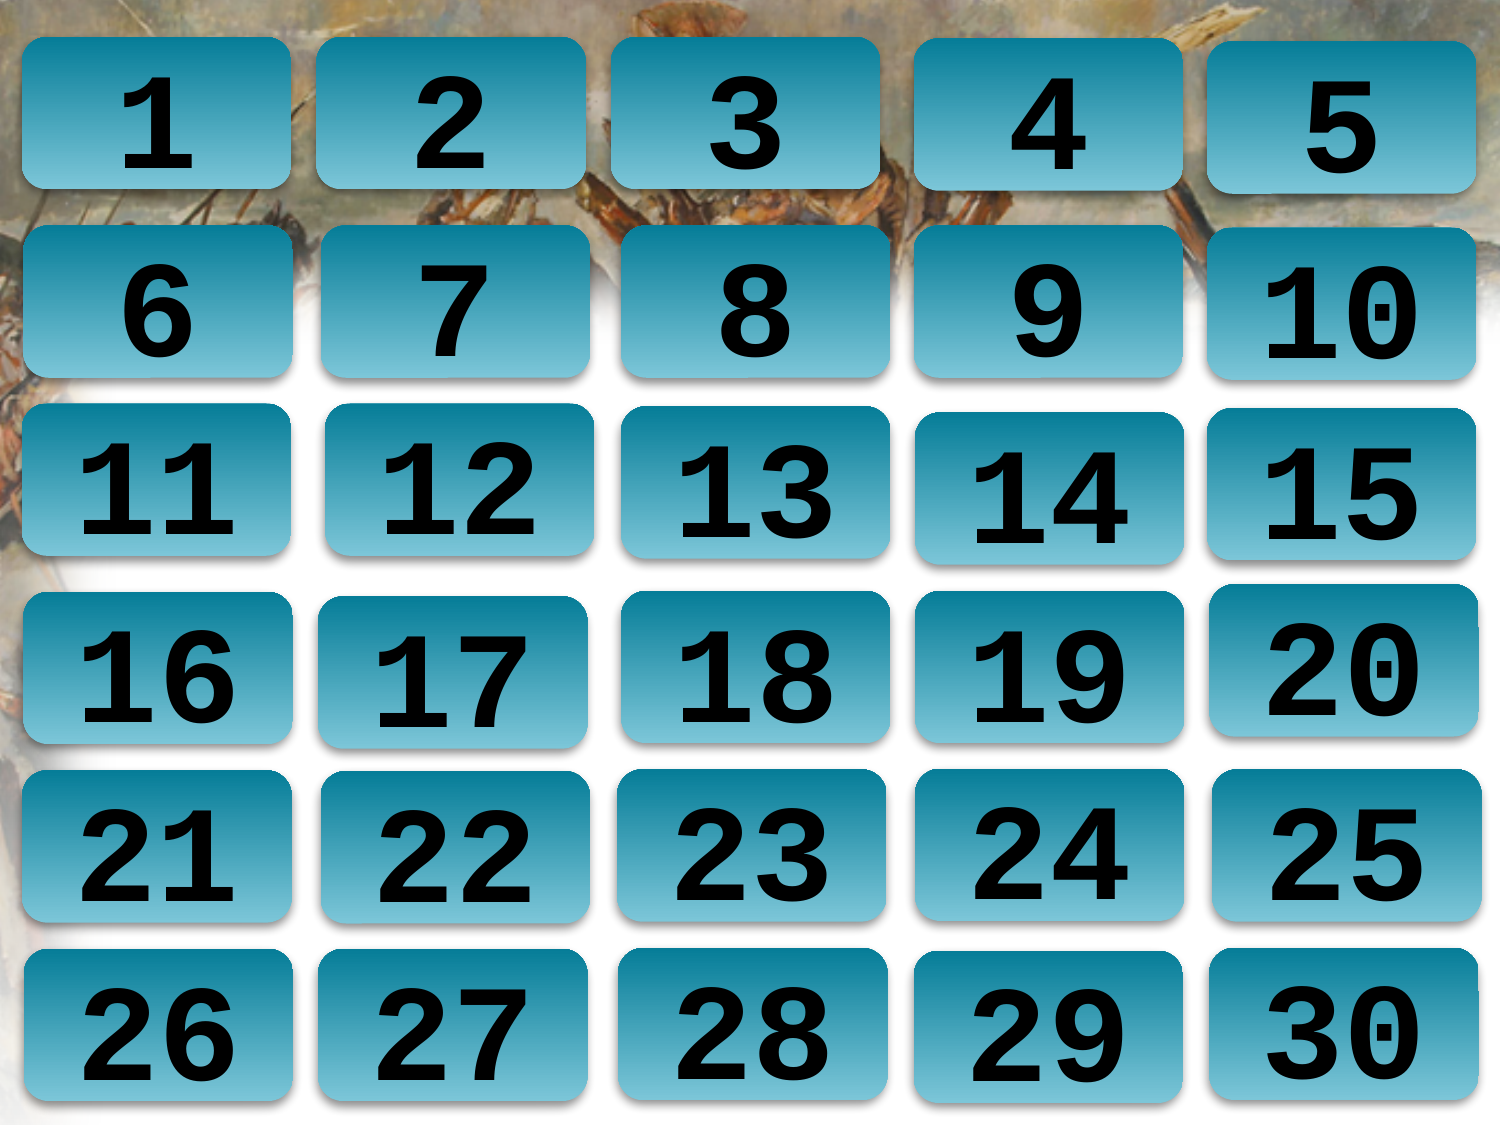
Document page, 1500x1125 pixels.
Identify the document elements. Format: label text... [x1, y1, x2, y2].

text_box 10 [1206, 227, 1477, 380]
text_box 17 [318, 596, 588, 749]
text_box 21 [22, 770, 292, 923]
text_box 5 [1206, 41, 1477, 194]
text_box 7 [320, 225, 591, 378]
text_box 1 [21, 36, 292, 190]
text_box 4 [913, 38, 1184, 191]
text_box 19 [915, 590, 1185, 744]
text_box 12 [325, 403, 595, 556]
text_box 13 [621, 406, 891, 559]
text_box 2 [316, 36, 586, 190]
text_box 9 [913, 225, 1184, 378]
text_box 27 [318, 948, 588, 1102]
text_box 30 [1209, 947, 1479, 1101]
text_box 22 [320, 771, 591, 924]
text_box 20 [1209, 584, 1479, 737]
text_box 25 [1212, 769, 1482, 922]
text_box 24 [915, 768, 1185, 921]
picture [0, 0, 1500, 1125]
text_box 6 [23, 225, 293, 378]
text_box 11 [21, 403, 292, 556]
text_box 14 [915, 412, 1185, 565]
text_box 28 [618, 947, 888, 1101]
text_box 16 [23, 591, 293, 745]
text_box 18 [621, 590, 891, 744]
text_box 26 [23, 948, 294, 1102]
text_box 29 [913, 950, 1184, 1104]
text_box 8 [621, 225, 891, 378]
text_box 15 [1206, 408, 1477, 561]
text_box 3 [610, 36, 881, 190]
text_box 23 [617, 769, 887, 922]
